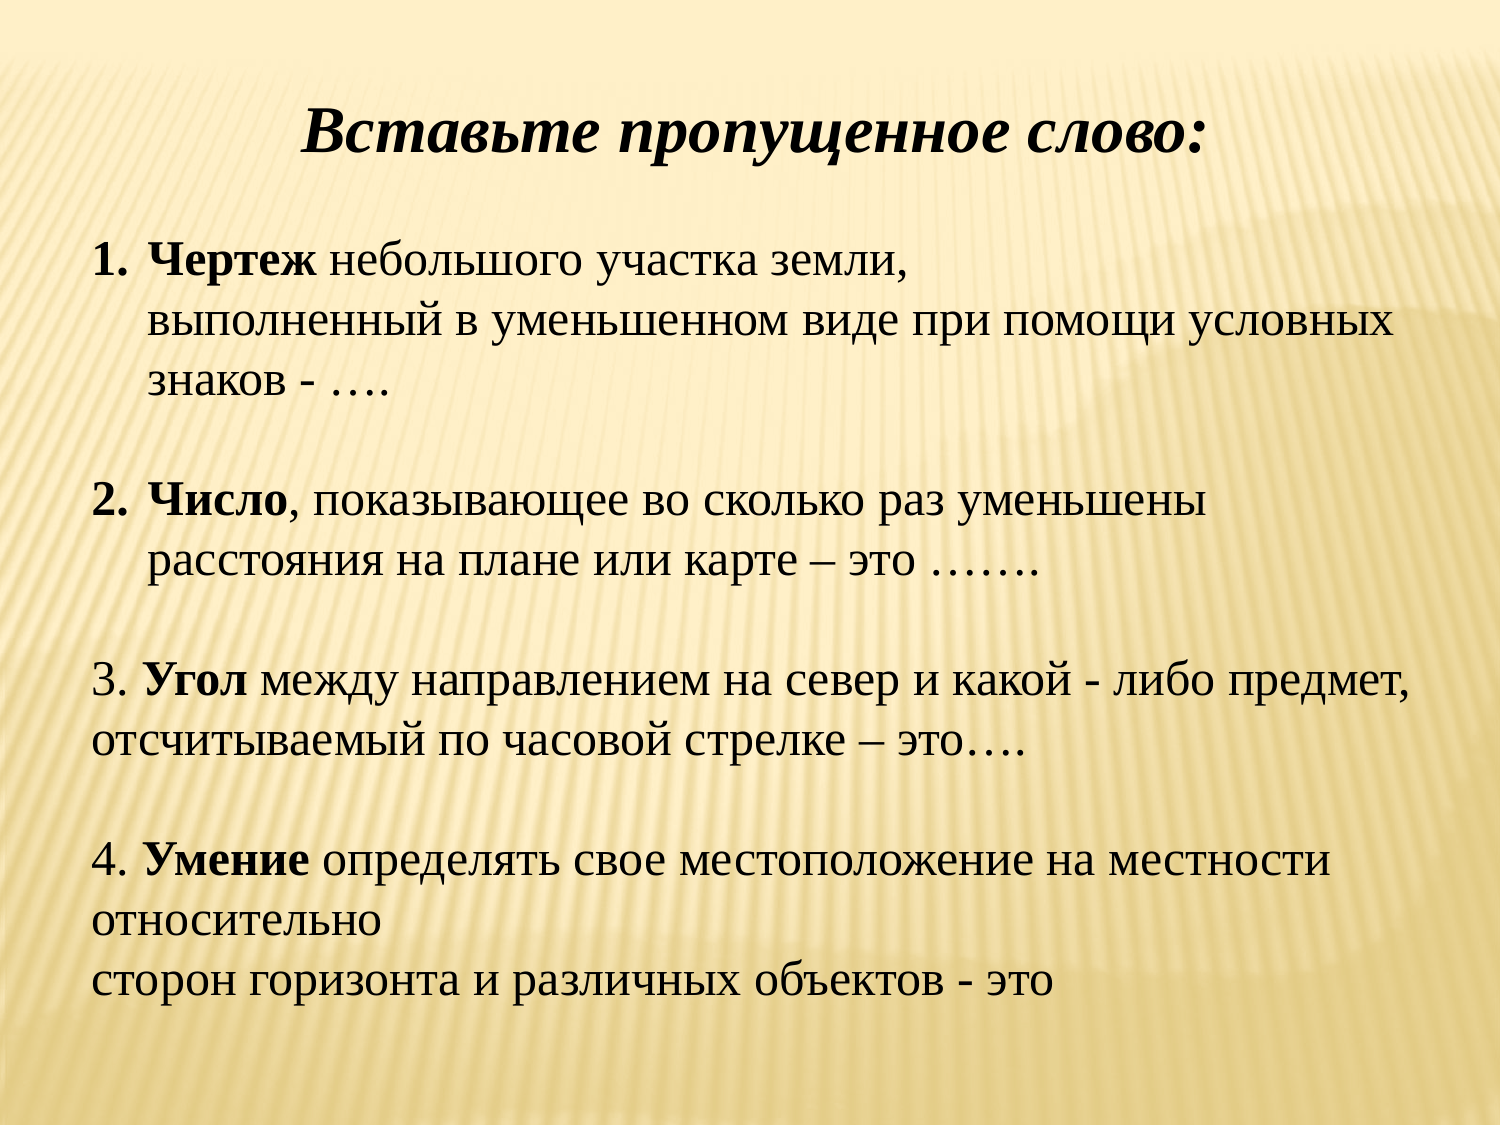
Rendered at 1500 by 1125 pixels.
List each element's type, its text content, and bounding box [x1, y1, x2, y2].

text_box Вставьте пропущенное слово: Чертеж небольшого участка земли, выполненный в уменьшенном виде при помощи условных знаков - …. Число, показывающее во сколько раз уменьшены расстояния на плане или карте – это ……. 3. Угол между направлением на север и какой - либо предмет, отсчитываемый по часовой стрелке – это…. 4. Умение определять свое местоположение на местности относительно сторон горизонта и различных объектов - это [76, 78, 1436, 1103]
